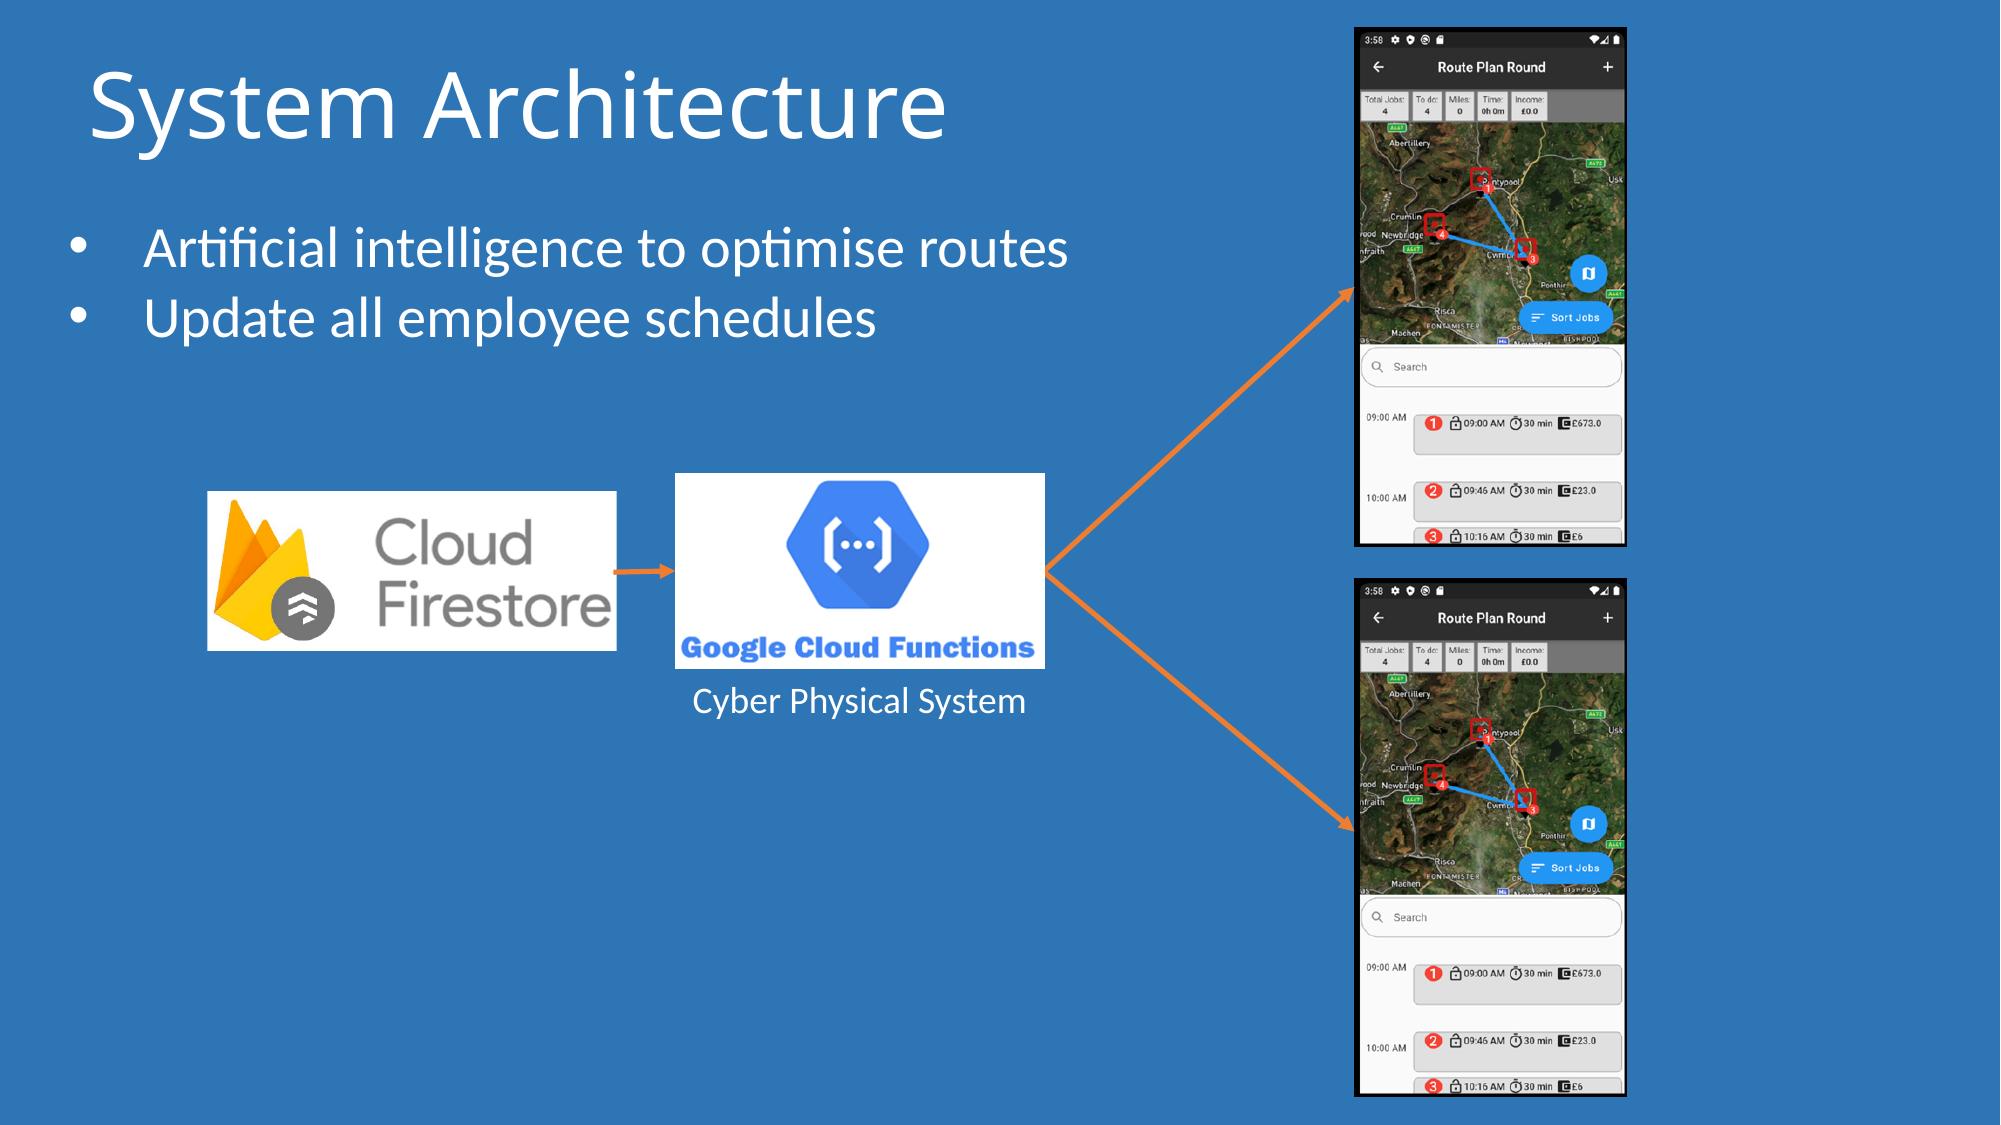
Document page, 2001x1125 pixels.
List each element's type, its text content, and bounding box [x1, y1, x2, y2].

picture [1354, 578, 1627, 1097]
picture [1354, 27, 1627, 547]
text_box Cyber Physical System [678, 669, 1043, 729]
picture [207, 491, 617, 651]
title System Architecture [73, 0, 1799, 218]
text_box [1044, 572, 1355, 832]
text_box Artificial intelligence to optimise routes Update all employee schedules [53, 202, 1086, 357]
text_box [1044, 286, 1355, 571]
picture [675, 473, 1045, 669]
